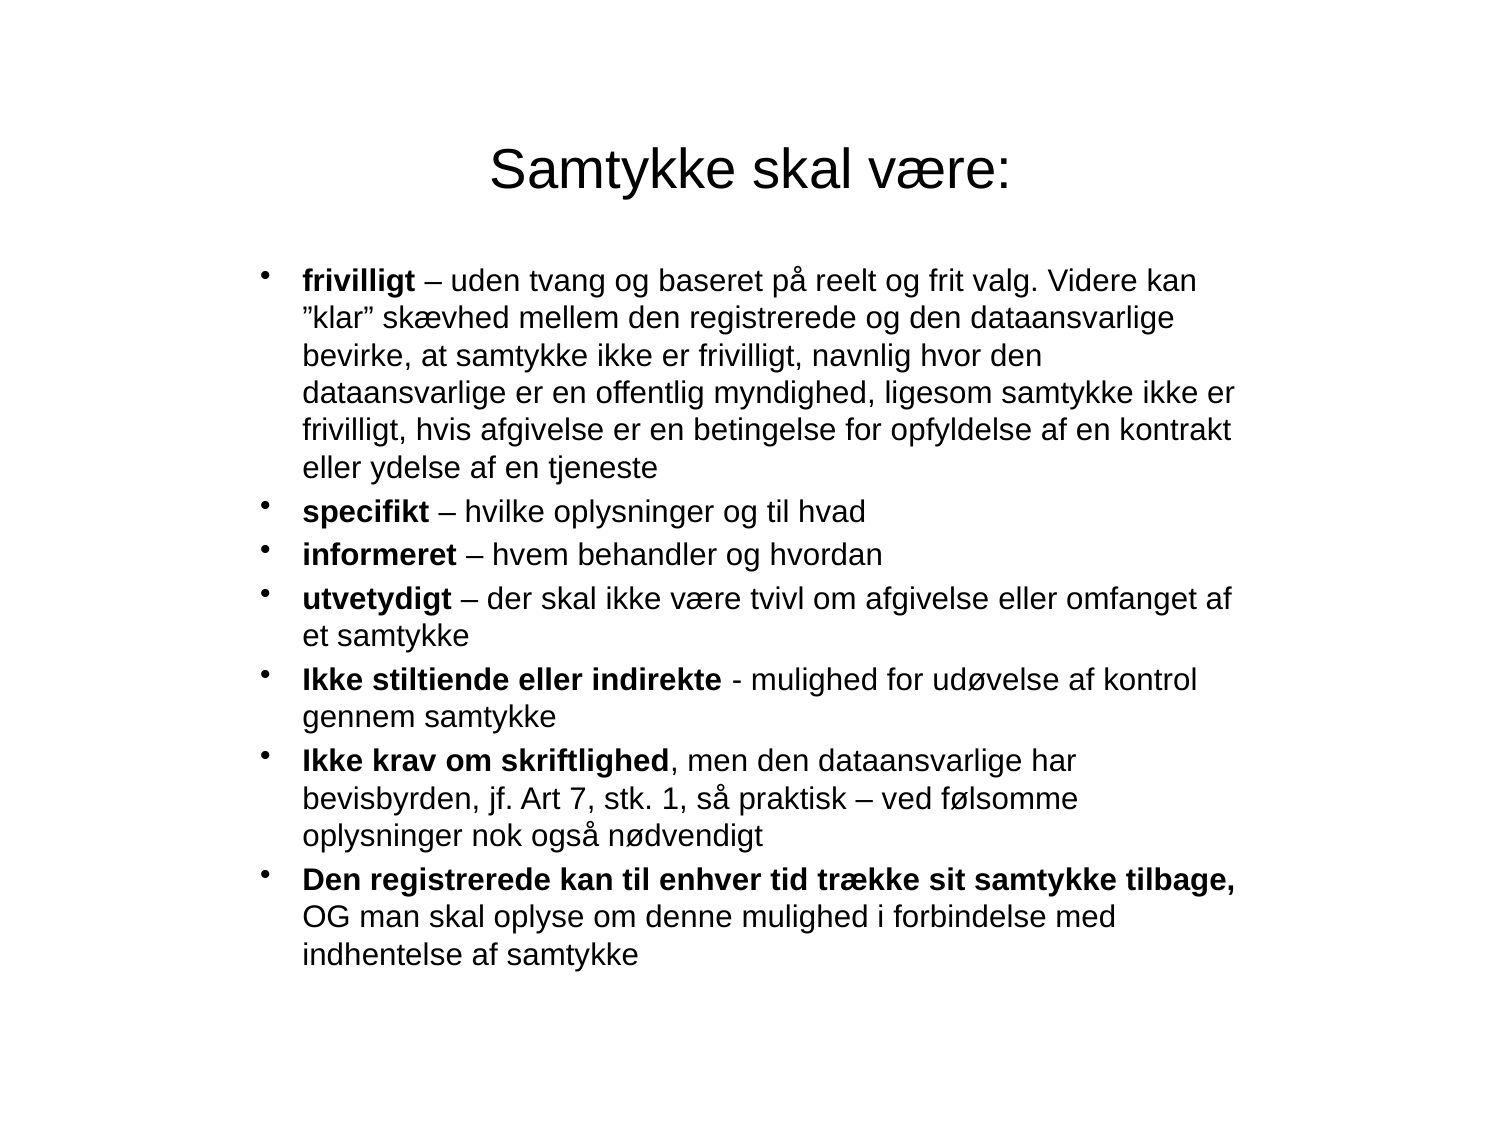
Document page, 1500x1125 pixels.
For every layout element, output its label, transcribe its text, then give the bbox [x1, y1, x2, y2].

title Samtykke skal være: [245, 113, 1258, 219]
list frivilligt – uden tvang og baseret på reelt og frit valg. Videre kan ”klar” skævhed mellem den registrerede og den dataansvarlige bevirke, at samtykke ikke er frivilligt, navnlig hvor den dataansvarlige er en offentlig myndighed, ligesom samtykke ikke er frivilligt, hvis afgivelse er en betingelse for opfyldelse af en kontrakt eller ydelse af en tjeneste specifikt – hvilke oplysninger og til hvad informeret – hvem behandler og hvordan utvetydigt – der skal ikke være tvivl om afgivelse eller omfanget af et samtykke Ikke stiltiende eller indirekte - mulighed for udøvelse af kontrol gennem samtykke Ikke krav om skriftlighed, men den dataansvarlige har bevisbyrden, jf. Art 7, stk. 1, så praktisk – ved følsomme oplysninger nok også nødvendigt Den registrerede kan til enhver tid trække sit samtykke tilbage, OG man skal oplyse om denne mulighed i forbindelse med indhentelse af samtykke [245, 252, 1258, 1000]
